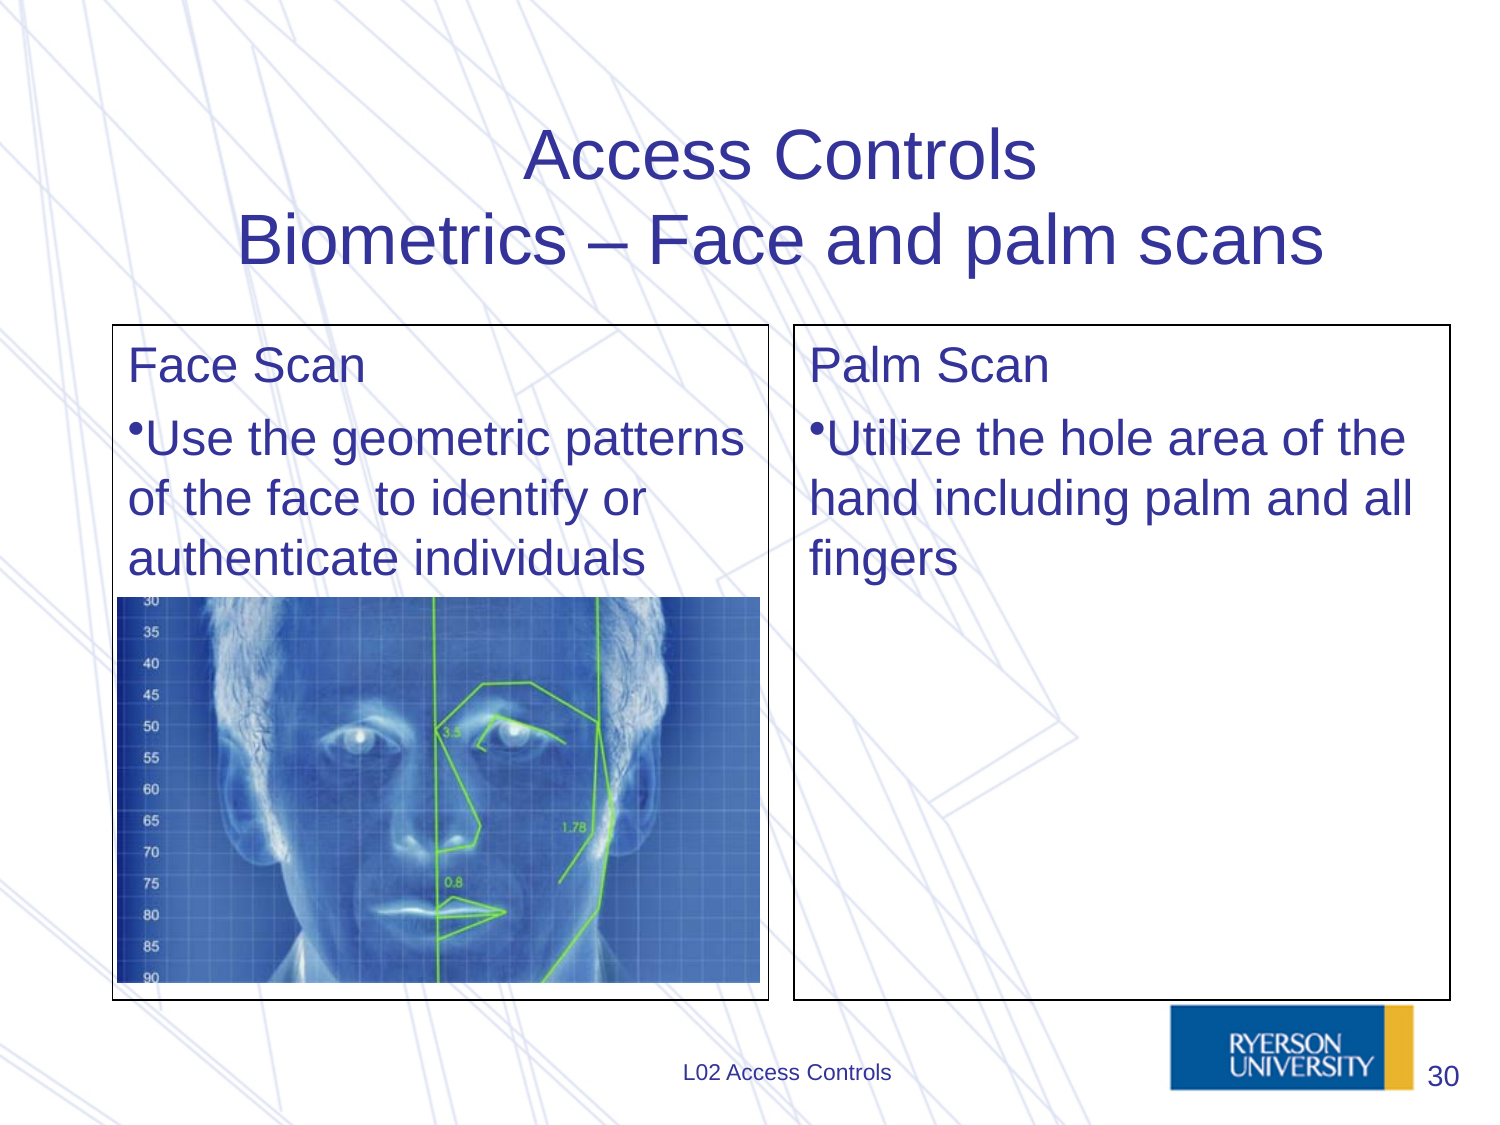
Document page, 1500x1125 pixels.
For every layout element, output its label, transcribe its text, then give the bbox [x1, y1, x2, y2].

slide_number 30 [1399, 1049, 1476, 1113]
list Face Scan Use the geometric patterns of the face to identify or authenticate individuals [112, 324, 769, 1001]
footer L02 Access Controls [449, 1049, 1126, 1113]
title Access Controls Biometrics – Face and palm scans [112, 99, 1451, 288]
list Palm Scan Utilize the hole area of the hand including palm and all fingers [793, 324, 1451, 1001]
picture [0, 0, 1500, 1125]
